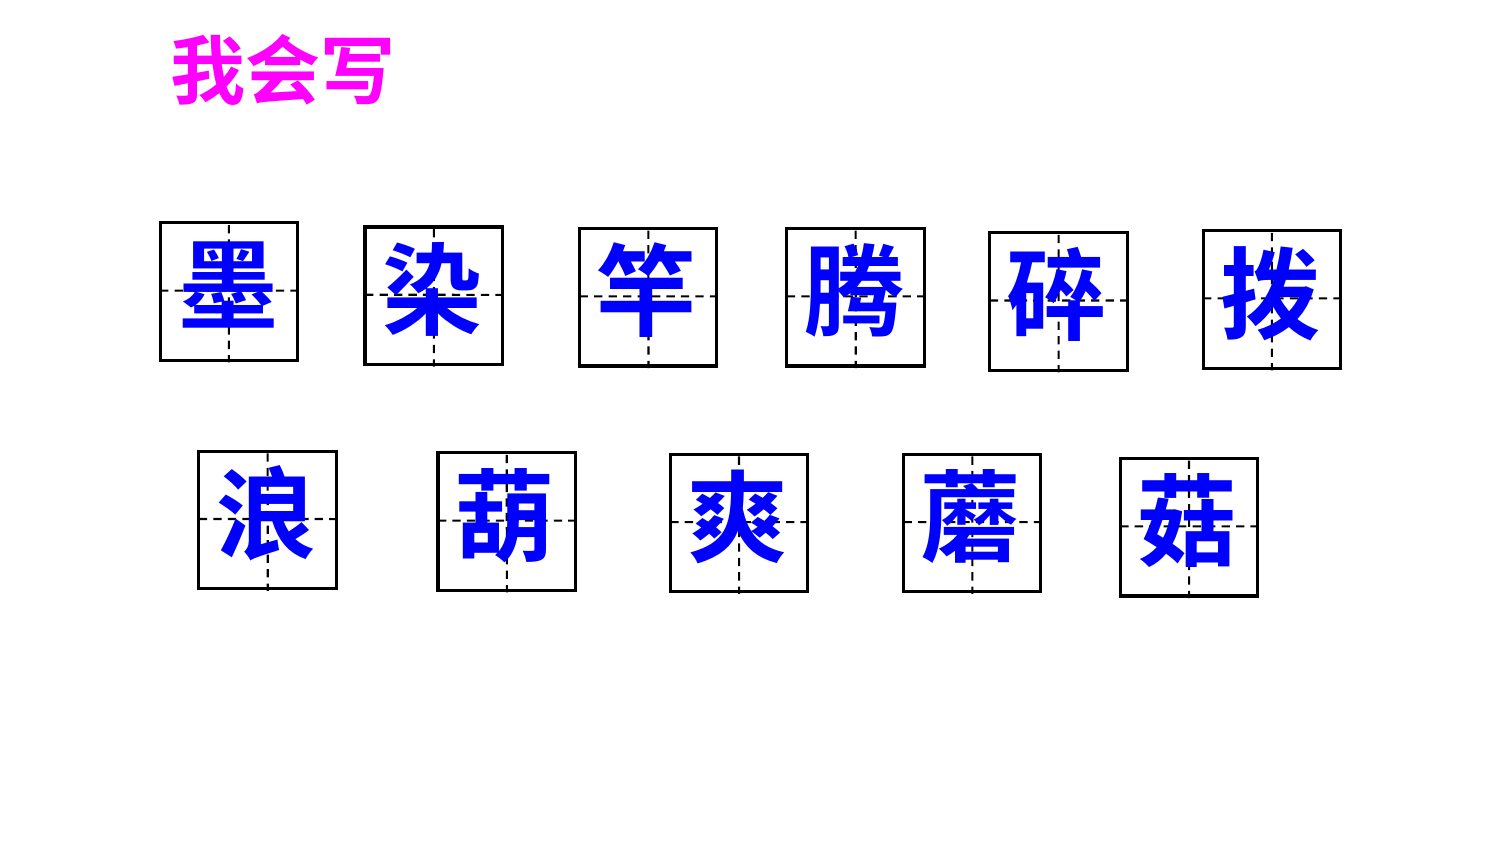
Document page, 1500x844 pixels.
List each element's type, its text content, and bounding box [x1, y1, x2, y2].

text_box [989, 225, 1128, 373]
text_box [1202, 223, 1341, 371]
text_box 我会写 [155, 16, 411, 122]
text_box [437, 445, 576, 593]
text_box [786, 221, 925, 369]
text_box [1120, 451, 1258, 599]
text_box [198, 444, 337, 592]
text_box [579, 221, 718, 369]
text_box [159, 215, 298, 363]
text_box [670, 447, 808, 595]
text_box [364, 219, 503, 367]
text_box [903, 447, 1042, 595]
